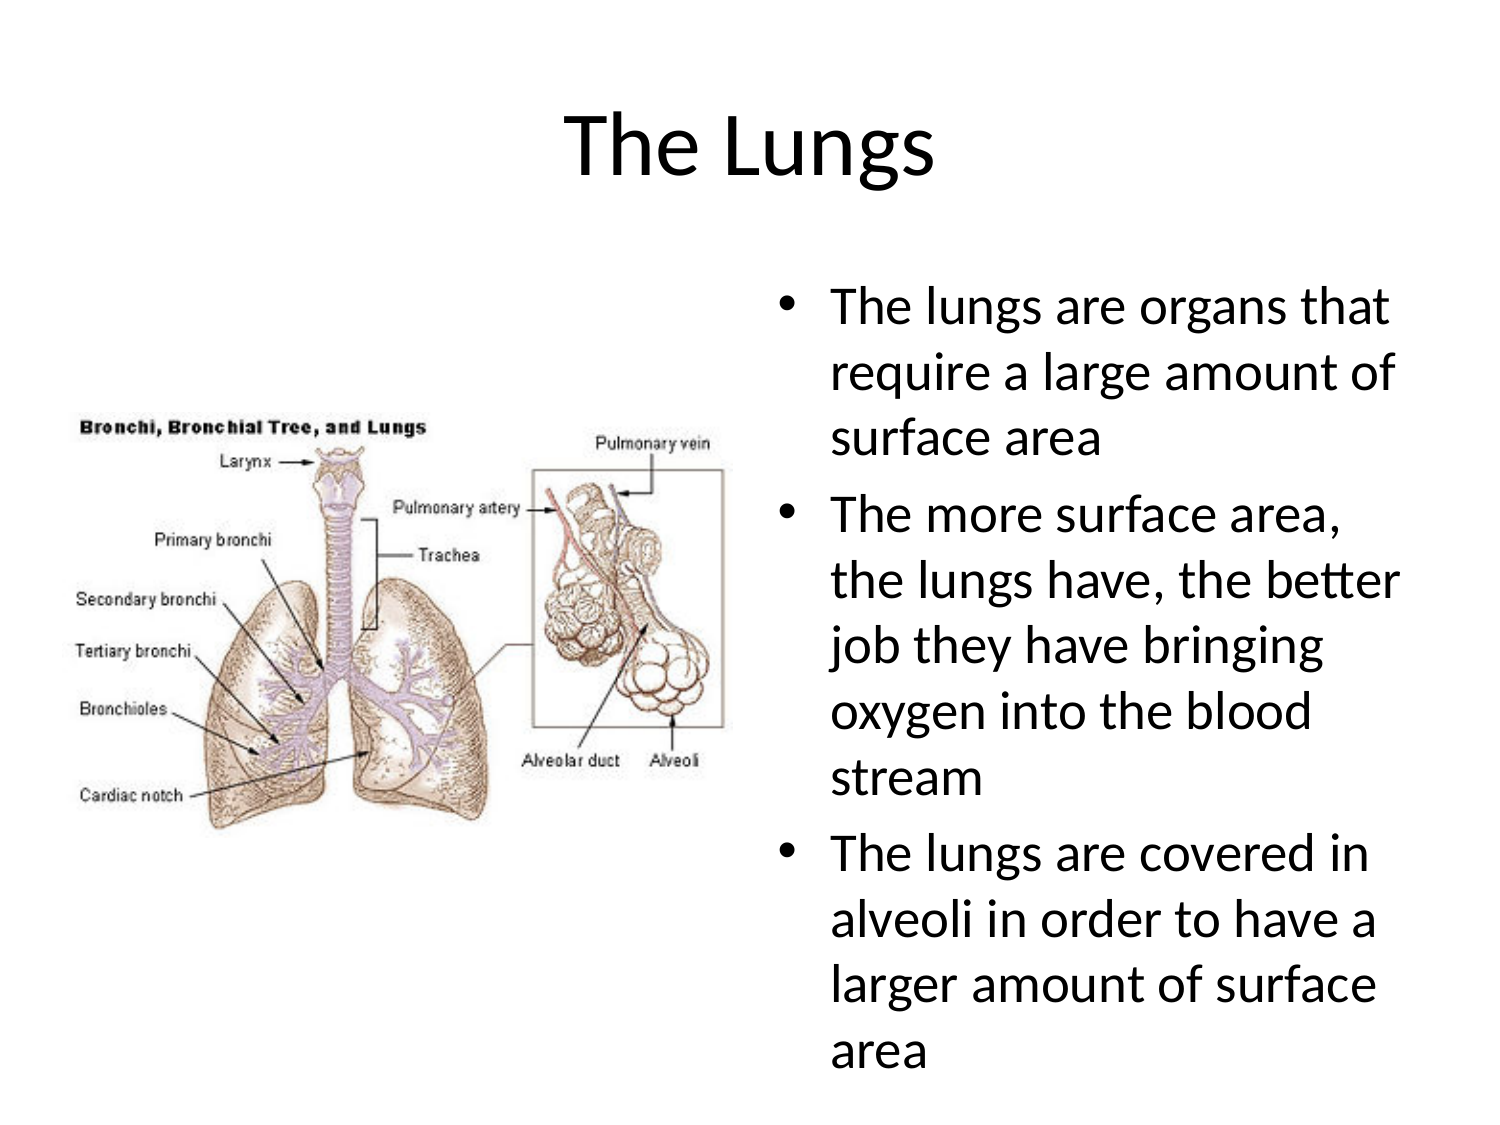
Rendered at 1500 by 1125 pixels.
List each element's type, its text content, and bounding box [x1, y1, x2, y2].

list The lungs are organs that require a large amount of surface area The more surface area, the lungs have, the better job they have bringing oxygen into the blood stream The lungs are covered in alveoli in order to have a larger amount of surface area [762, 262, 1425, 1088]
picture [62, 412, 733, 838]
title The Lungs [75, 45, 1425, 233]
